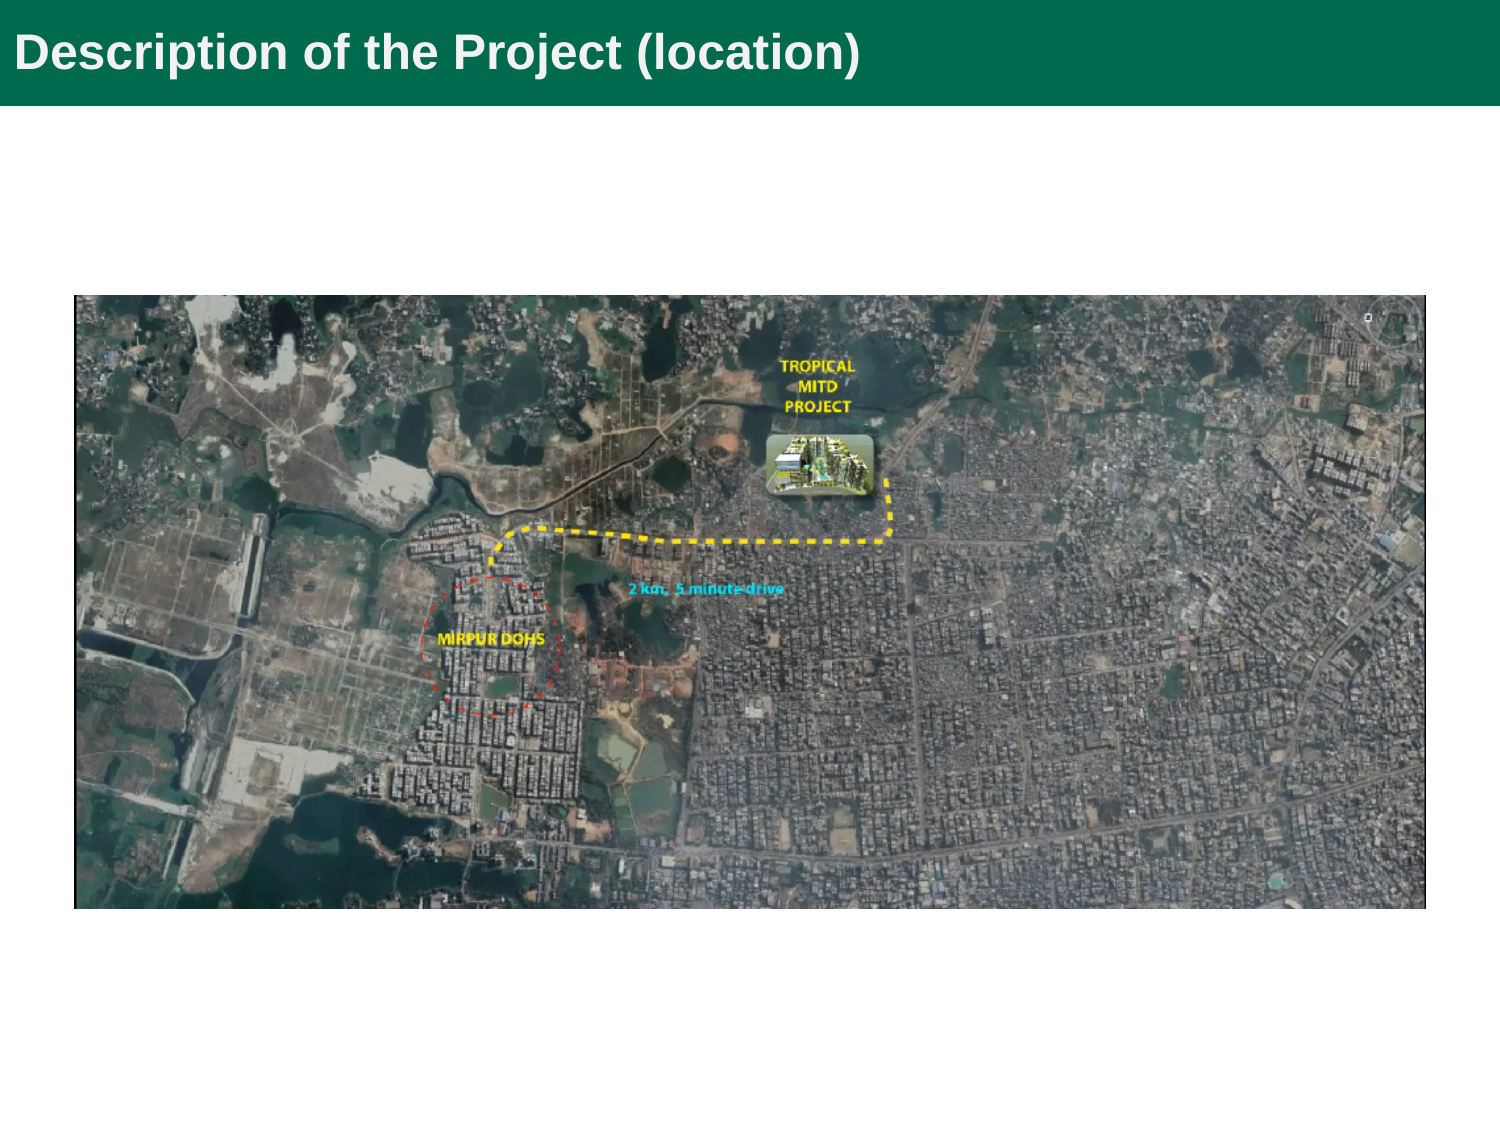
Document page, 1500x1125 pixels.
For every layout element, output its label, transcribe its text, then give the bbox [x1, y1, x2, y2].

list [74, 295, 1426, 910]
text_box Description of the Project (location) [0, 0, 1500, 106]
